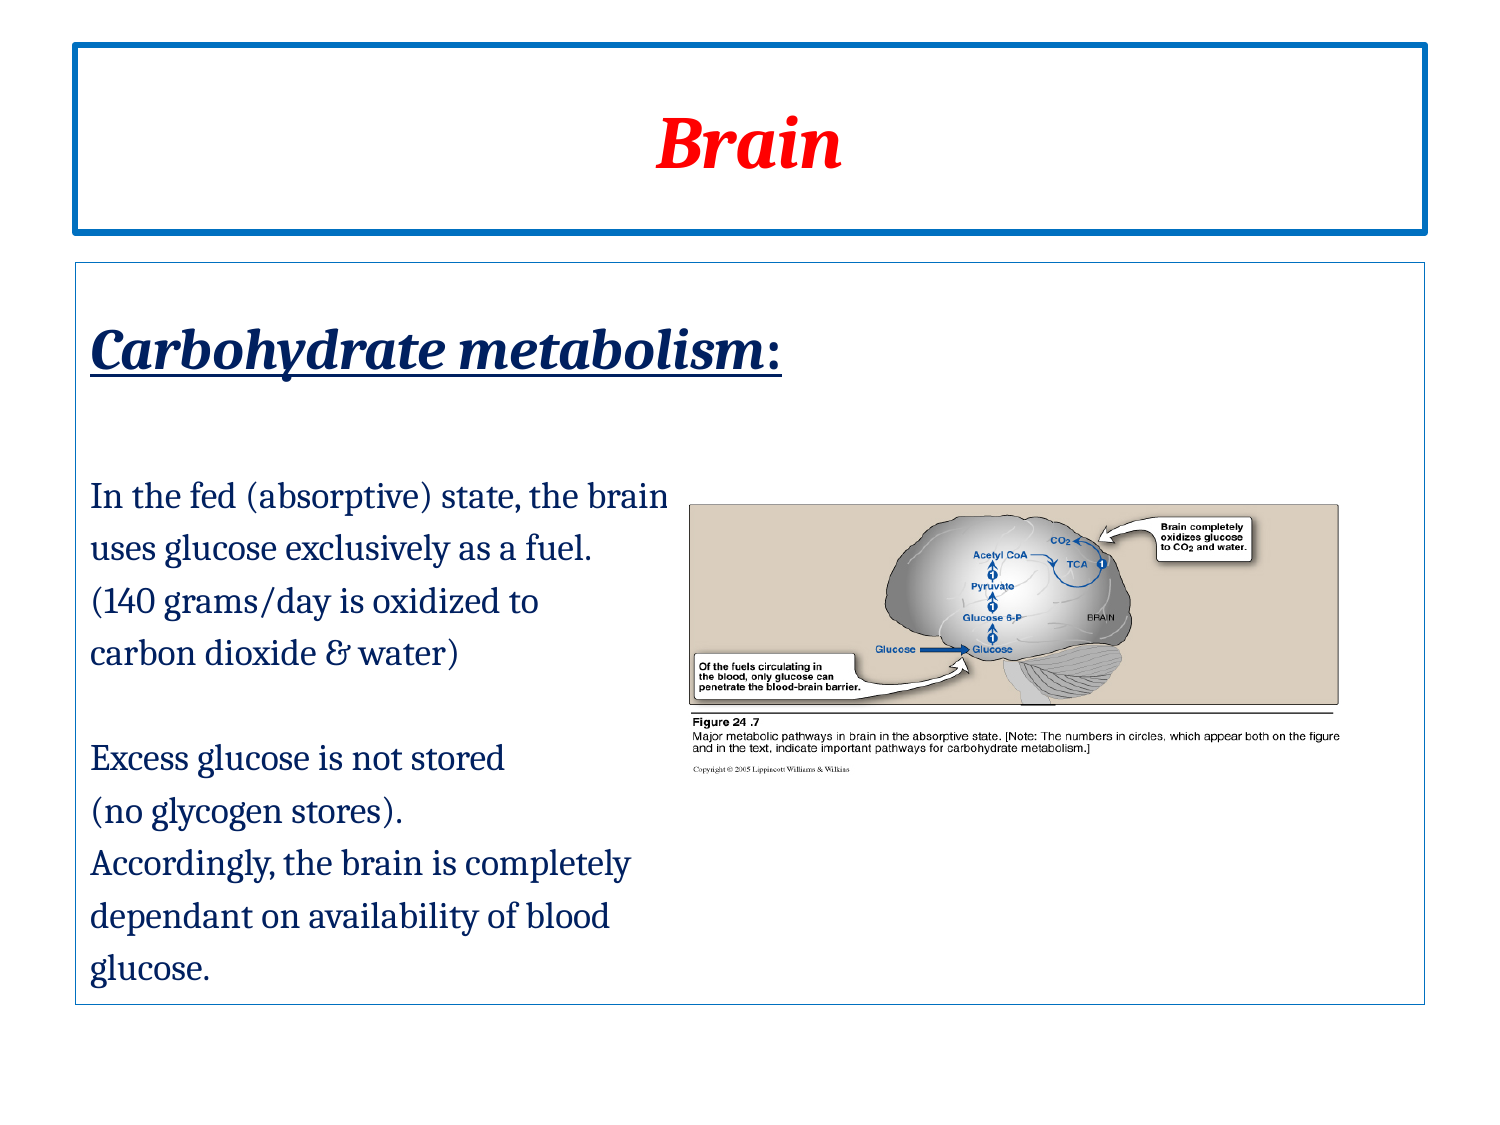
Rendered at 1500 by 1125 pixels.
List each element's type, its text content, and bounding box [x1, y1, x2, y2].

picture [667, 491, 1355, 985]
title Brain [75, 45, 1425, 233]
list Carbohydrate metabolism: In the fed (absorptive) state, the brain uses glucose exclusively as a fuel. (140 grams/day is oxidized to carbon dioxide & water) Excess glucose is not stored (no glycogen stores). Accordingly, the brain is completely dependant on availability of blood glucose. [75, 262, 1425, 1005]
